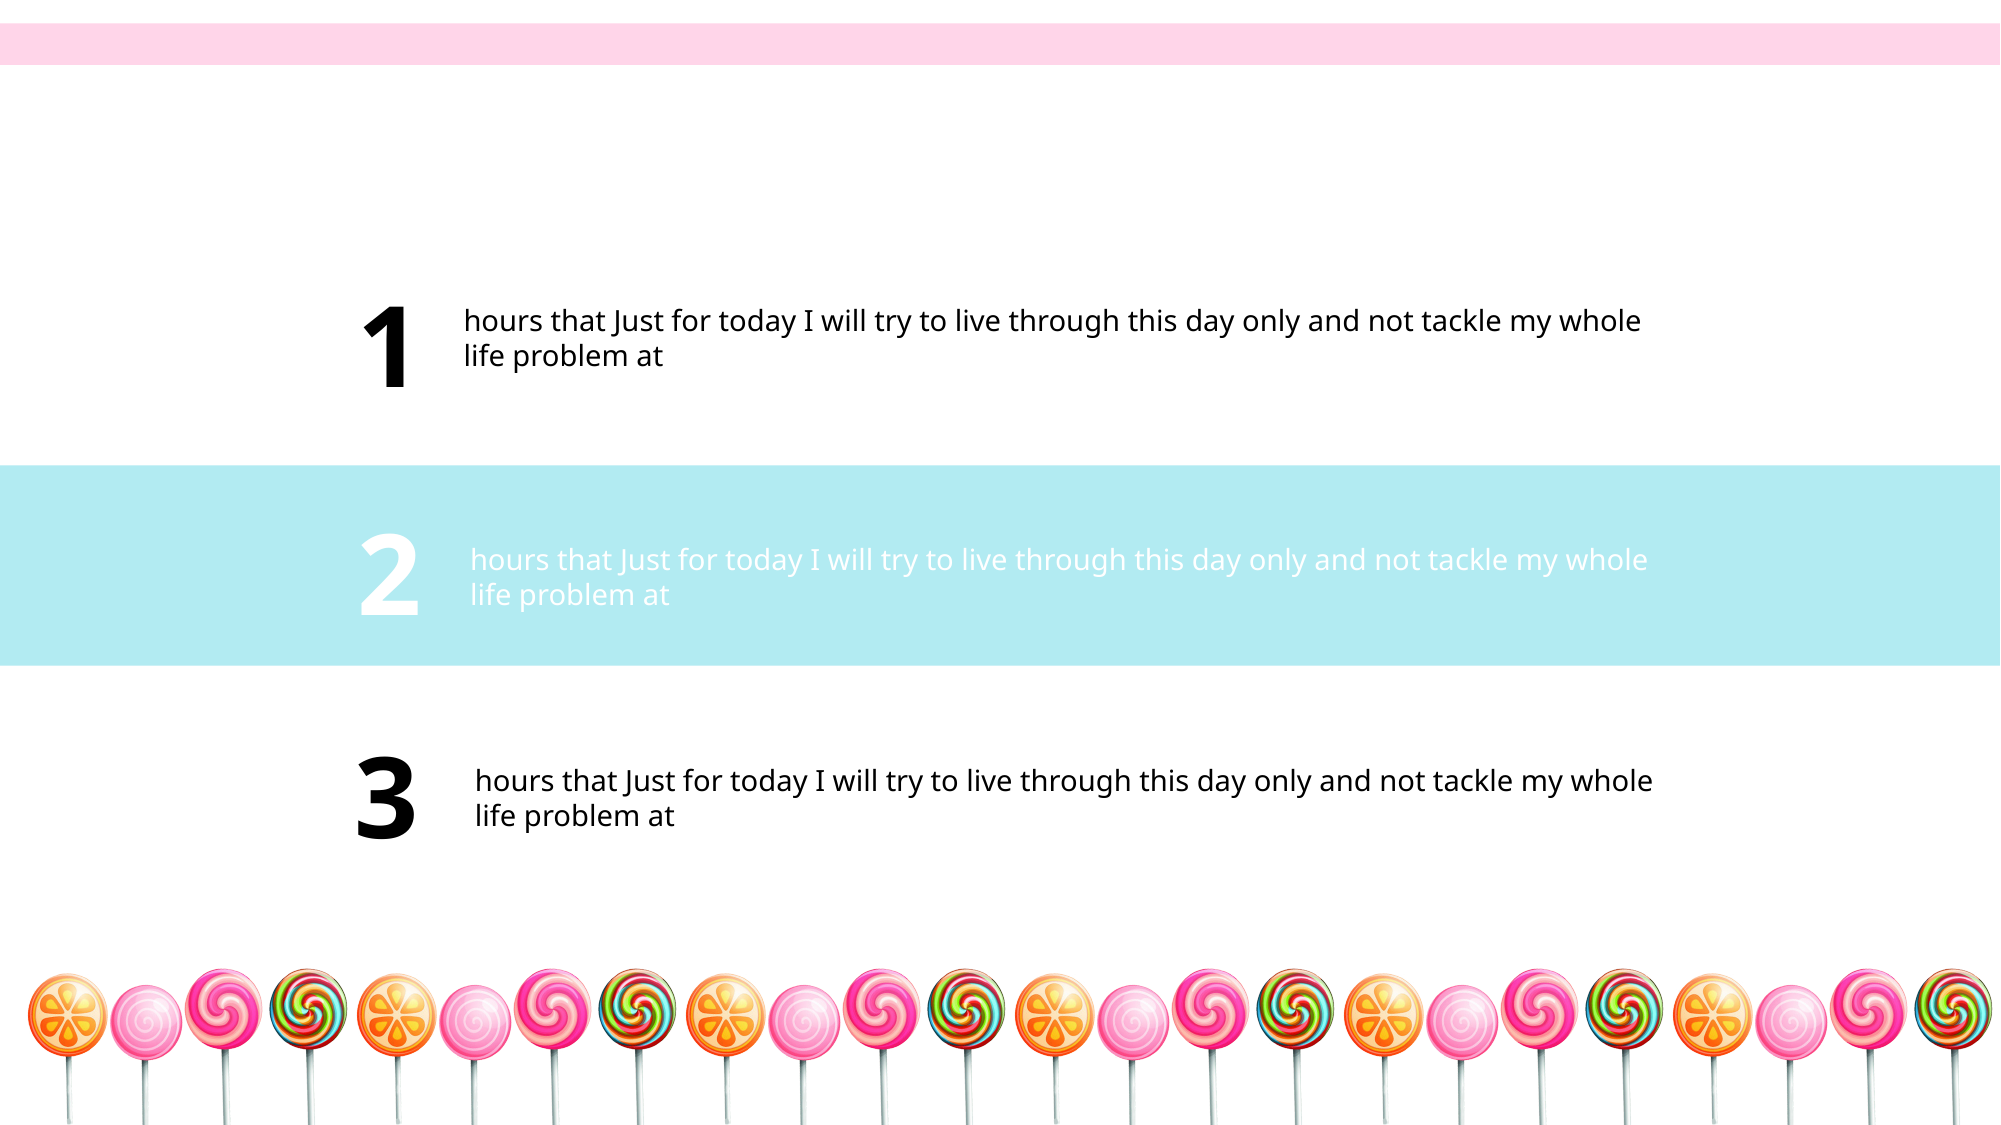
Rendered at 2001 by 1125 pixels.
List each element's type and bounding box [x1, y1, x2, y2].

text_box [0, 22, 2000, 66]
text_box [25, 953, 2000, 1125]
text_box [0, 238, 2000, 890]
